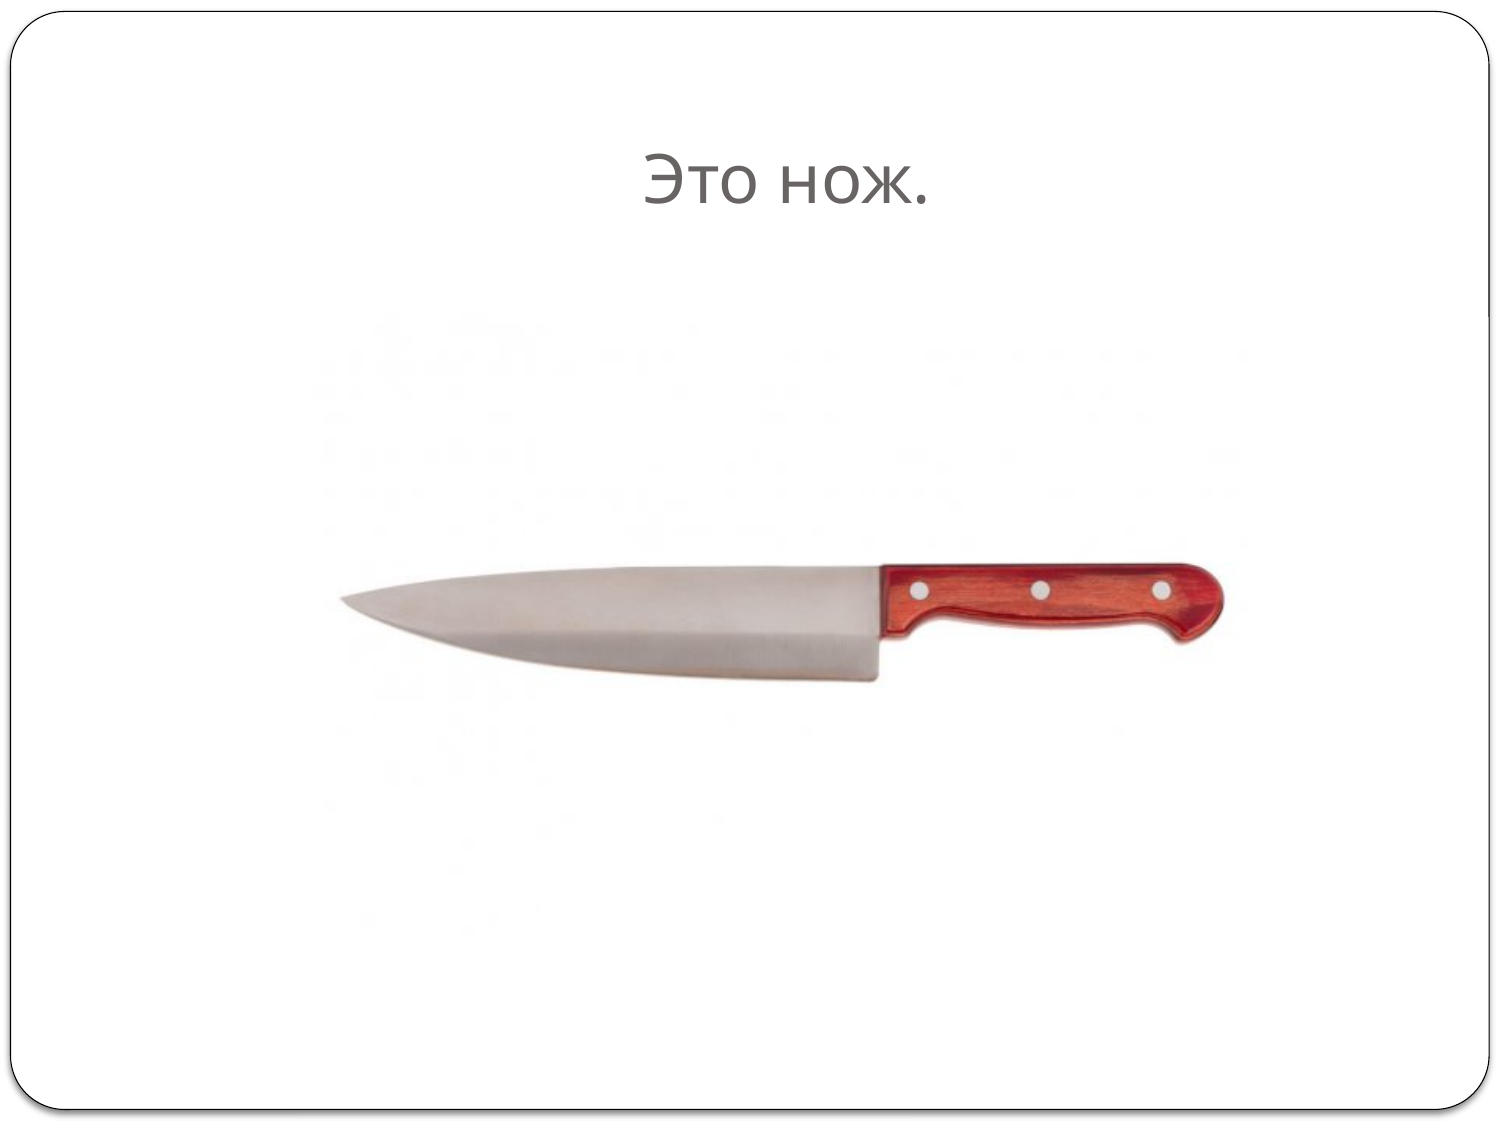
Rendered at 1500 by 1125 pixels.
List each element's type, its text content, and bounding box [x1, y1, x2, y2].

picture [312, 312, 1251, 938]
title Это нож. [150, 45, 1425, 233]
